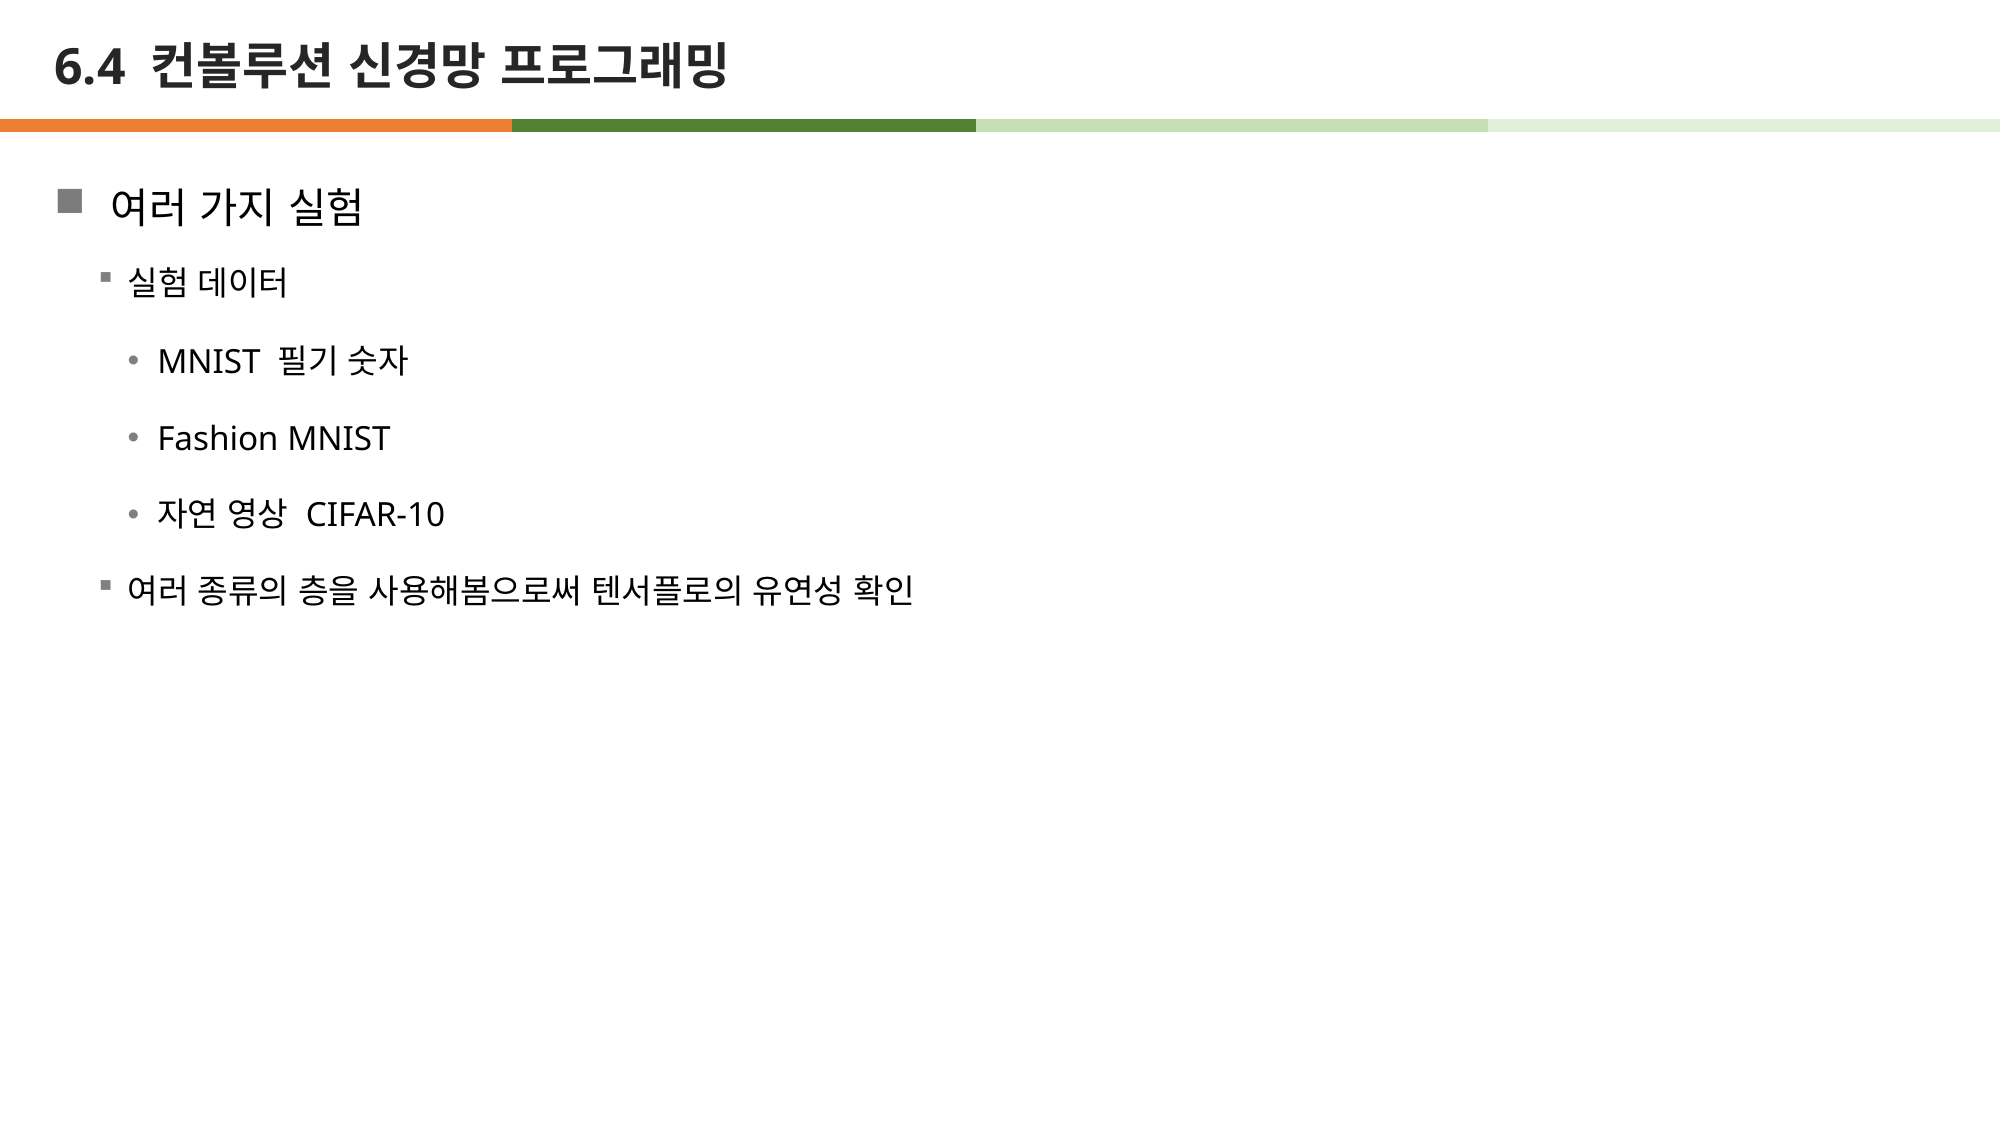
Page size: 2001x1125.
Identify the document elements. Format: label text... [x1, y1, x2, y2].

list 여러 가지 실험 실험 데이터 MNIST 필기 숫자 Fashion MNIST 자연 영상 CIFAR-10 여러 종류의 층을 사용해봄으로써 텐서플로의 유연성 확인 [39, 149, 1961, 1083]
title 6.4 컨볼루션 신경망 프로그래밍 [39, 23, 1693, 114]
